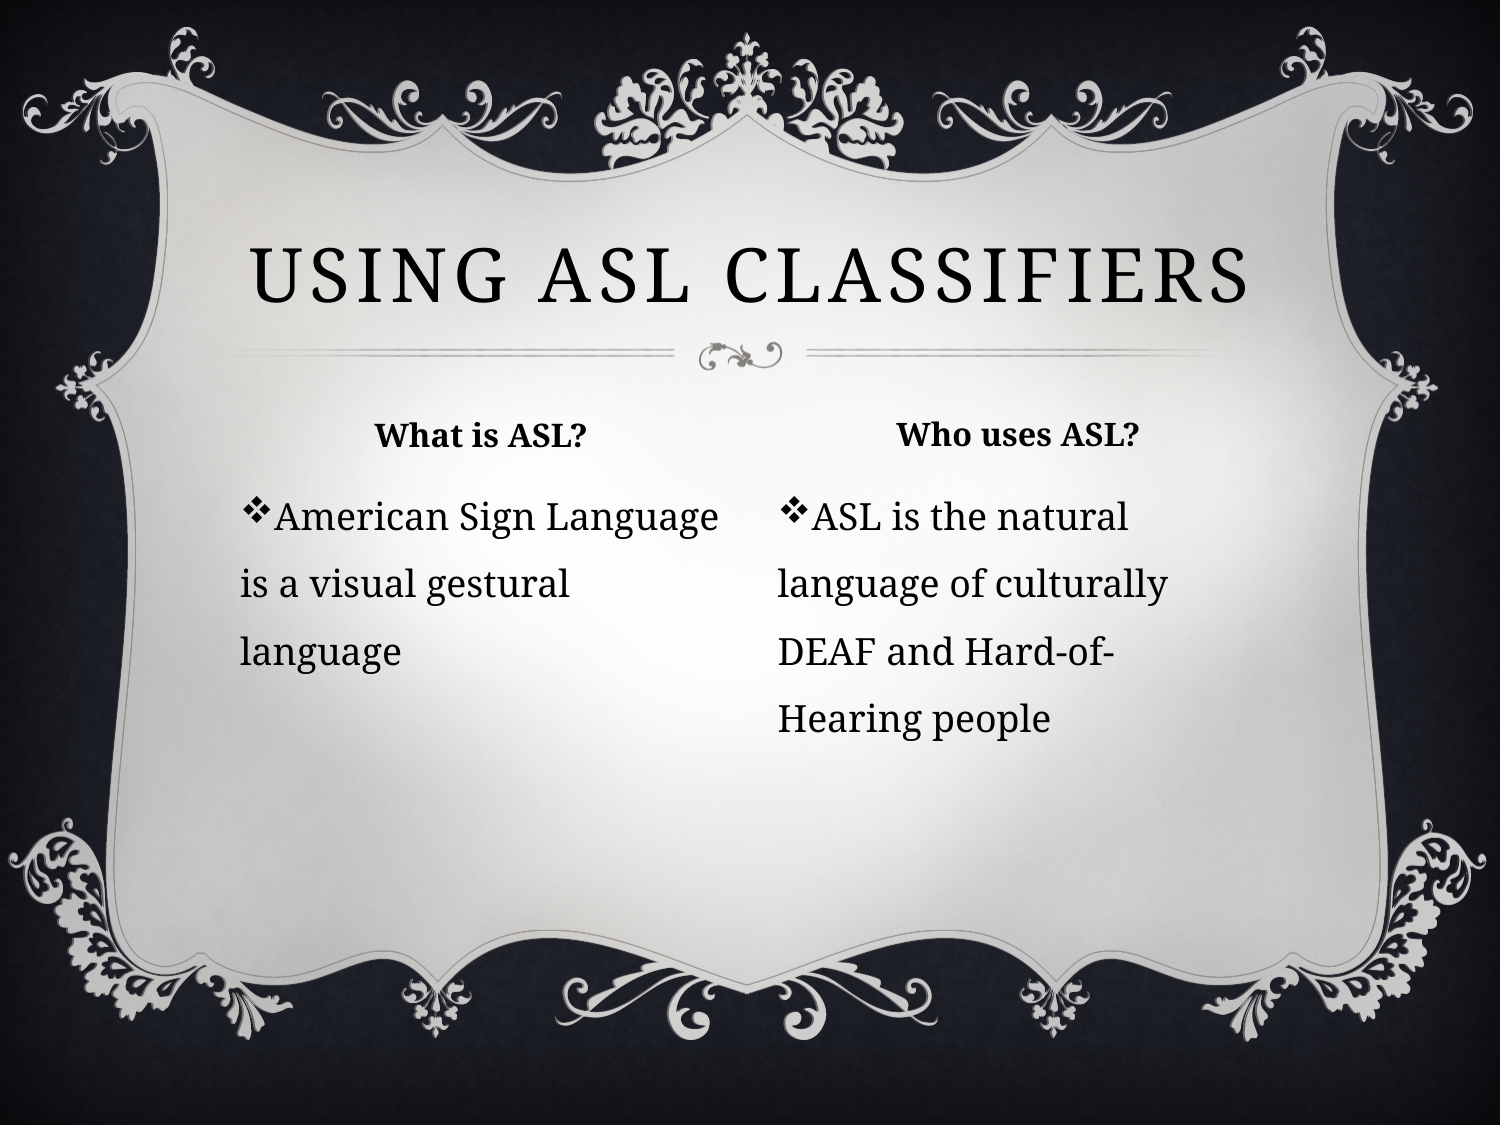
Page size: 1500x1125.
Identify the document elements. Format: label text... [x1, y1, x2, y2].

list Who uses ASL? [761, 386, 1275, 461]
list What is ASL? [225, 387, 738, 462]
picture [0, 0, 1500, 1125]
list ASL is the natural language of culturally DEAF and Hard-of-Hearing people [762, 462, 1275, 913]
list American Sign Language is a visual gestural language [225, 462, 738, 913]
title Using ASL Classifiers [225, 212, 1275, 325]
